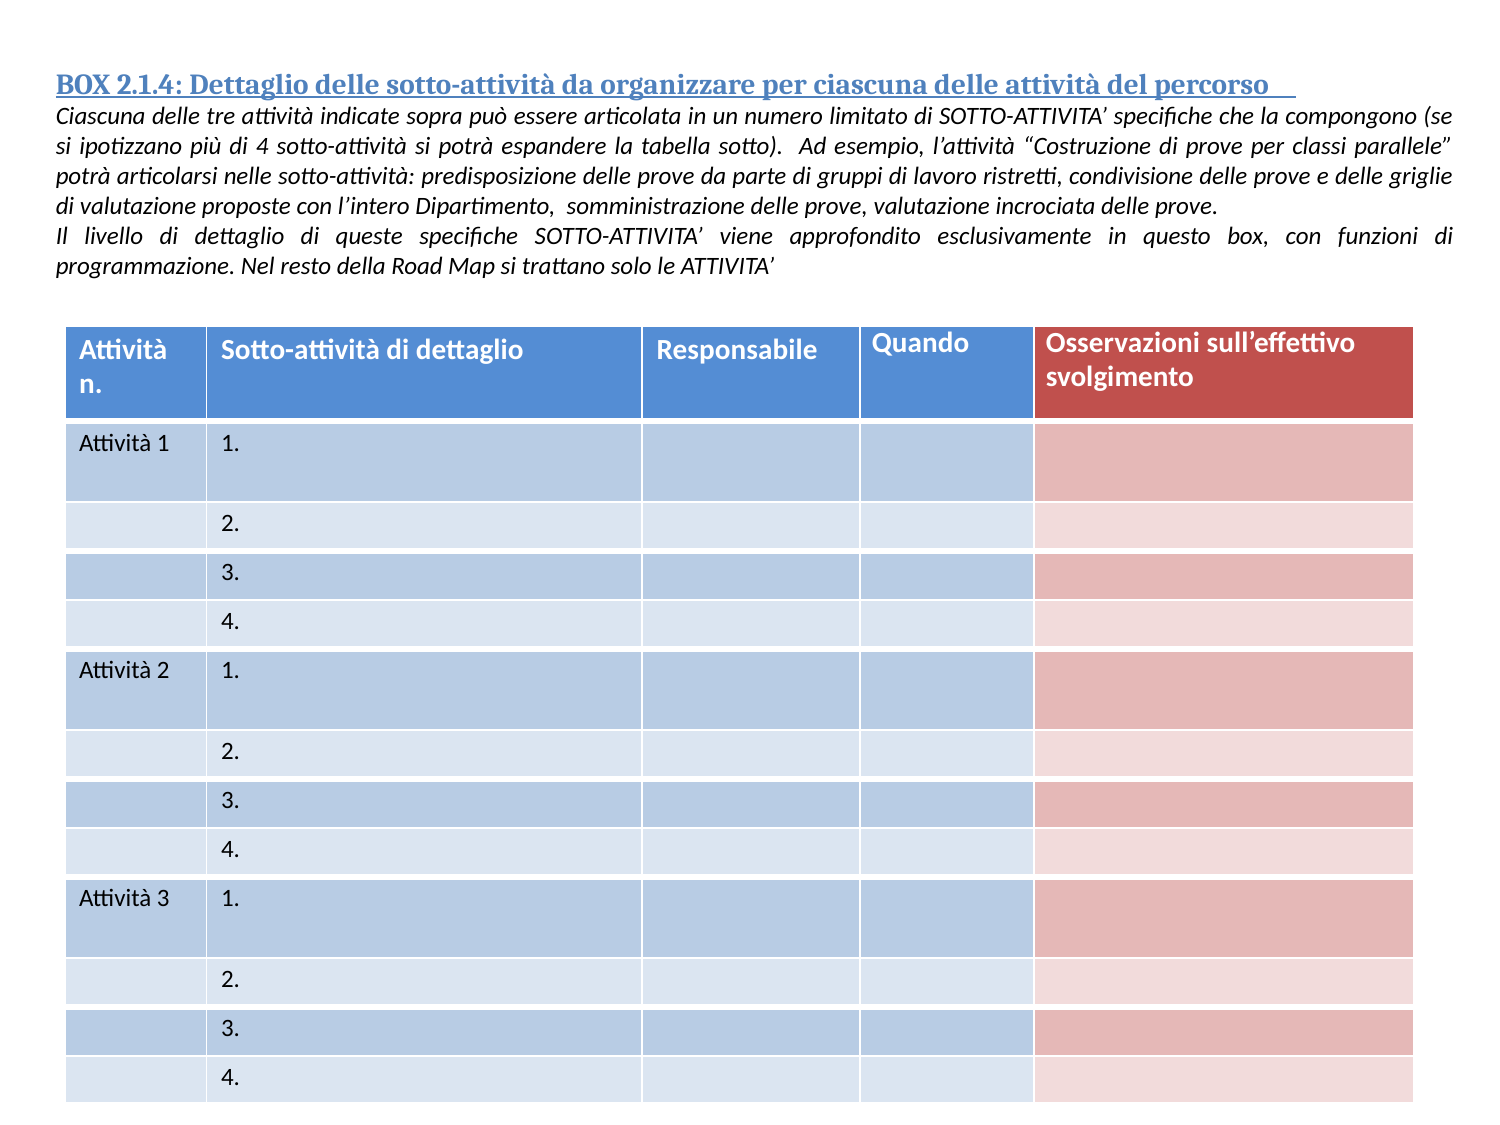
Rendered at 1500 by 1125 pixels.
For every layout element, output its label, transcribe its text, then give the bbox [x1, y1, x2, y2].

table_cell 3. [207, 554, 641, 599]
table_cell [66, 959, 206, 1004]
table_cell [861, 503, 1033, 548]
table_cell [861, 959, 1033, 1004]
table_cell [861, 1010, 1033, 1055]
table_cell [66, 1010, 206, 1055]
table_cell [66, 503, 206, 548]
table_cell 4. [207, 601, 641, 646]
table_header Responsabile [643, 327, 859, 418]
table_header Quando [861, 327, 1033, 418]
table_cell [66, 829, 206, 874]
table_cell 2. [207, 731, 641, 776]
table_cell [861, 554, 1033, 599]
table_cell [861, 424, 1033, 501]
table_cell 1. [207, 652, 641, 729]
table_cell Attività 3 [66, 880, 206, 957]
table_cell [643, 959, 859, 1004]
table_cell [643, 829, 859, 874]
table_cell [66, 554, 206, 599]
table_cell [643, 554, 859, 599]
table_header Osservazioni sull’effettivo svolgimento [1035, 327, 1413, 418]
table_cell 3. [207, 782, 641, 827]
table_cell 4. [207, 1057, 641, 1102]
table_cell [66, 782, 206, 827]
table_cell [1035, 554, 1413, 599]
table_cell [1035, 782, 1413, 827]
table_cell [643, 652, 859, 729]
table_cell [1035, 1057, 1413, 1102]
table_cell 1. [207, 424, 641, 501]
table_cell 1. [207, 880, 641, 957]
table_cell Attività 2 [66, 652, 206, 729]
table_cell [861, 731, 1033, 776]
table_cell [1035, 829, 1413, 874]
table_cell 2. [207, 503, 641, 548]
table_header Sotto-attività di dettaglio [207, 327, 641, 418]
text_box BOX 2.1.4: Dettaglio delle sotto-attività da organizzare per ciascuna delle attività del percorso Ciascuna delle tre attività indicate sopra può essere articolata in un numero limitato di SOTTO-ATTIVITA’ specifiche che la compongono (se si ipotizzano più di 4 sotto-attività si potrà espandere la tabella sotto). Ad esempio, l’attività “Costruzione di prove per classi parallele” potrà articolarsi nelle sotto-attività: predisposizione delle prove da parte di gruppi di lavoro ristretti, condivisione delle prove e delle griglie di valutazione proposte con l’intero Dipartimento, somministrazione delle prove, valutazione incrociata delle prove. Il livello di dettaglio di queste specifiche SOTTO-ATTIVITA’ viene approfondito esclusivamente in questo box, con funzioni di programmazione. Nel resto della Road Map si trattano solo le ATTIVITA’ [41, 44, 1471, 280]
table_cell [643, 1057, 859, 1102]
table_cell [1035, 503, 1413, 548]
table_cell [643, 782, 859, 827]
table_cell [861, 601, 1033, 646]
table_cell [66, 601, 206, 646]
table_cell [643, 503, 859, 548]
table_cell [1035, 880, 1413, 957]
table_cell 2. [207, 959, 641, 1004]
table_cell [643, 731, 859, 776]
table_cell [66, 1057, 206, 1102]
table_cell [1035, 424, 1413, 501]
table_cell [861, 1057, 1033, 1102]
table_cell [861, 652, 1033, 729]
table_cell [1035, 959, 1413, 1004]
table_cell [861, 829, 1033, 874]
table_cell [1035, 1010, 1413, 1055]
table_cell [643, 1010, 859, 1055]
table_cell Attività 1 [66, 424, 206, 501]
table_cell 4. [207, 829, 641, 874]
table_cell [1035, 731, 1413, 776]
table_cell [643, 601, 859, 646]
table_cell [643, 424, 859, 501]
table_cell [861, 782, 1033, 827]
table_cell [1035, 601, 1413, 646]
table_cell 3. [207, 1010, 641, 1055]
slide_number 9 [1415, 1042, 1425, 1103]
table_cell [861, 880, 1033, 957]
table_header Attività n. [66, 327, 206, 418]
table_cell [66, 731, 206, 776]
table_cell [1035, 652, 1413, 729]
table_cell [643, 880, 859, 957]
